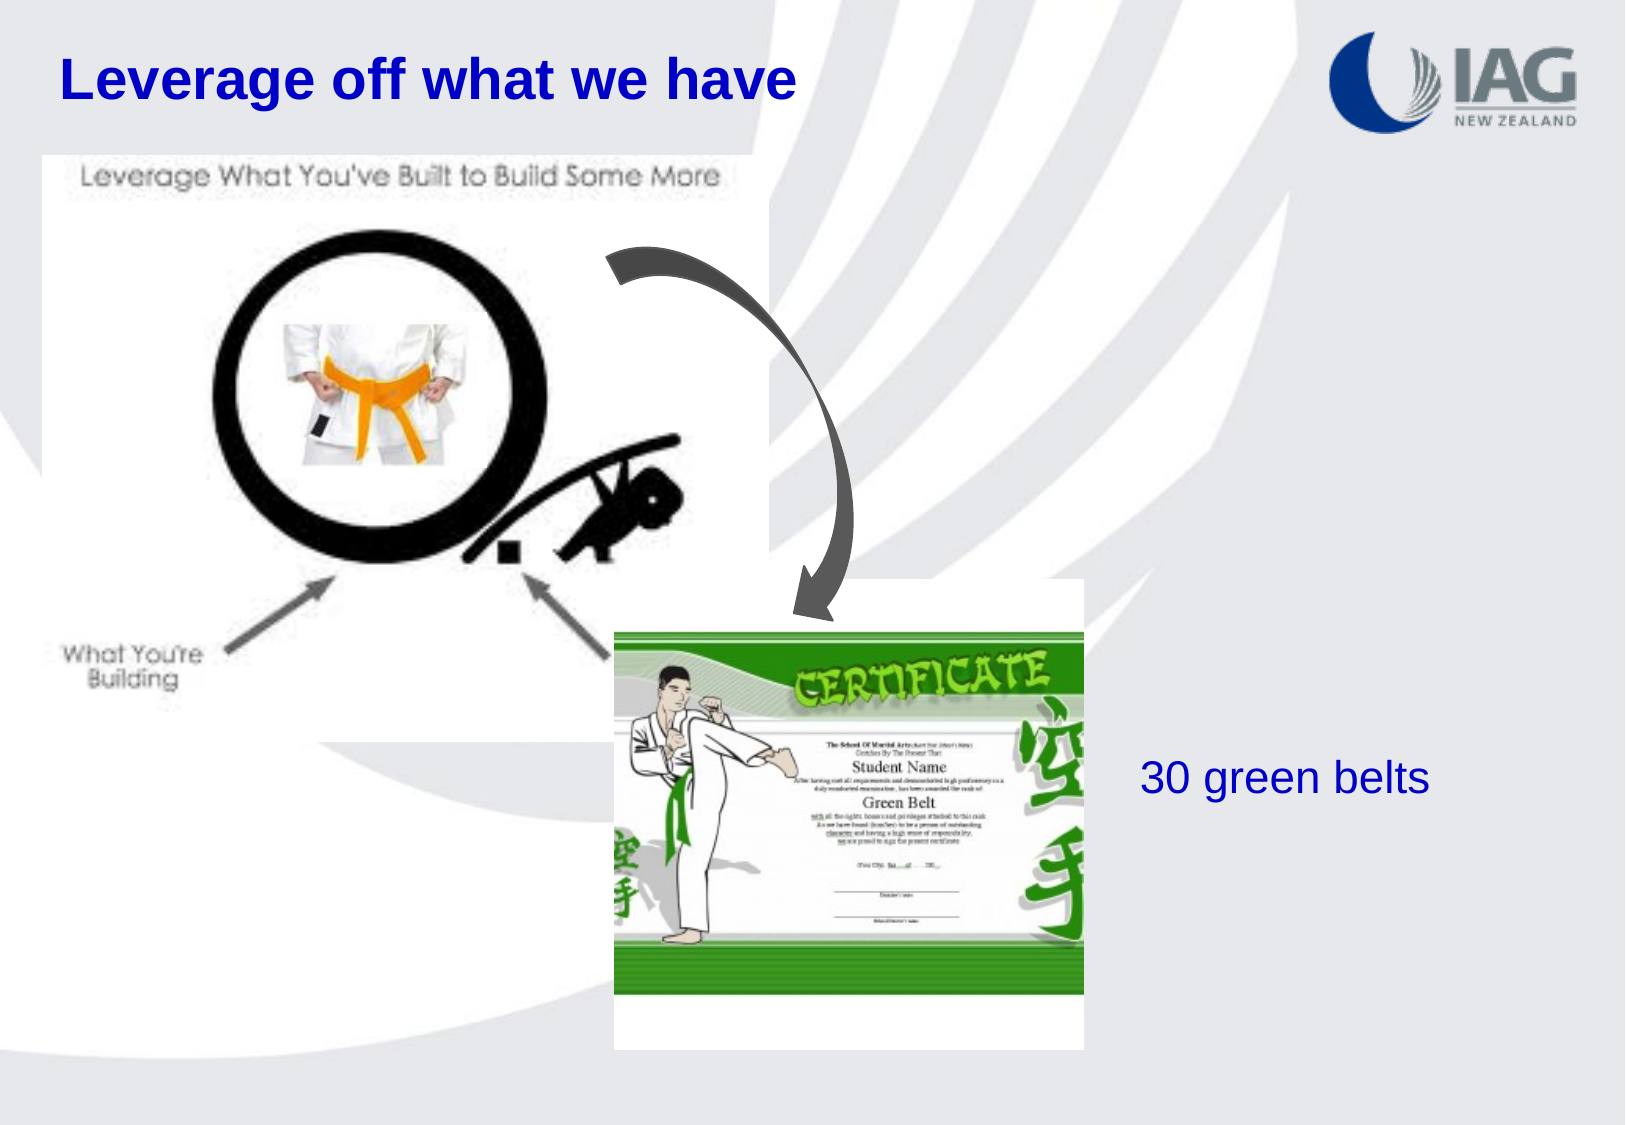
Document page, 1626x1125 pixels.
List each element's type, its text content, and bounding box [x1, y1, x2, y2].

picture [0, 0, 1625, 1125]
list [42, 155, 769, 743]
text_box [774, 323, 853, 578]
text_box 30 green belts [1125, 740, 1488, 811]
title Leverage off what we have [43, 41, 1112, 131]
